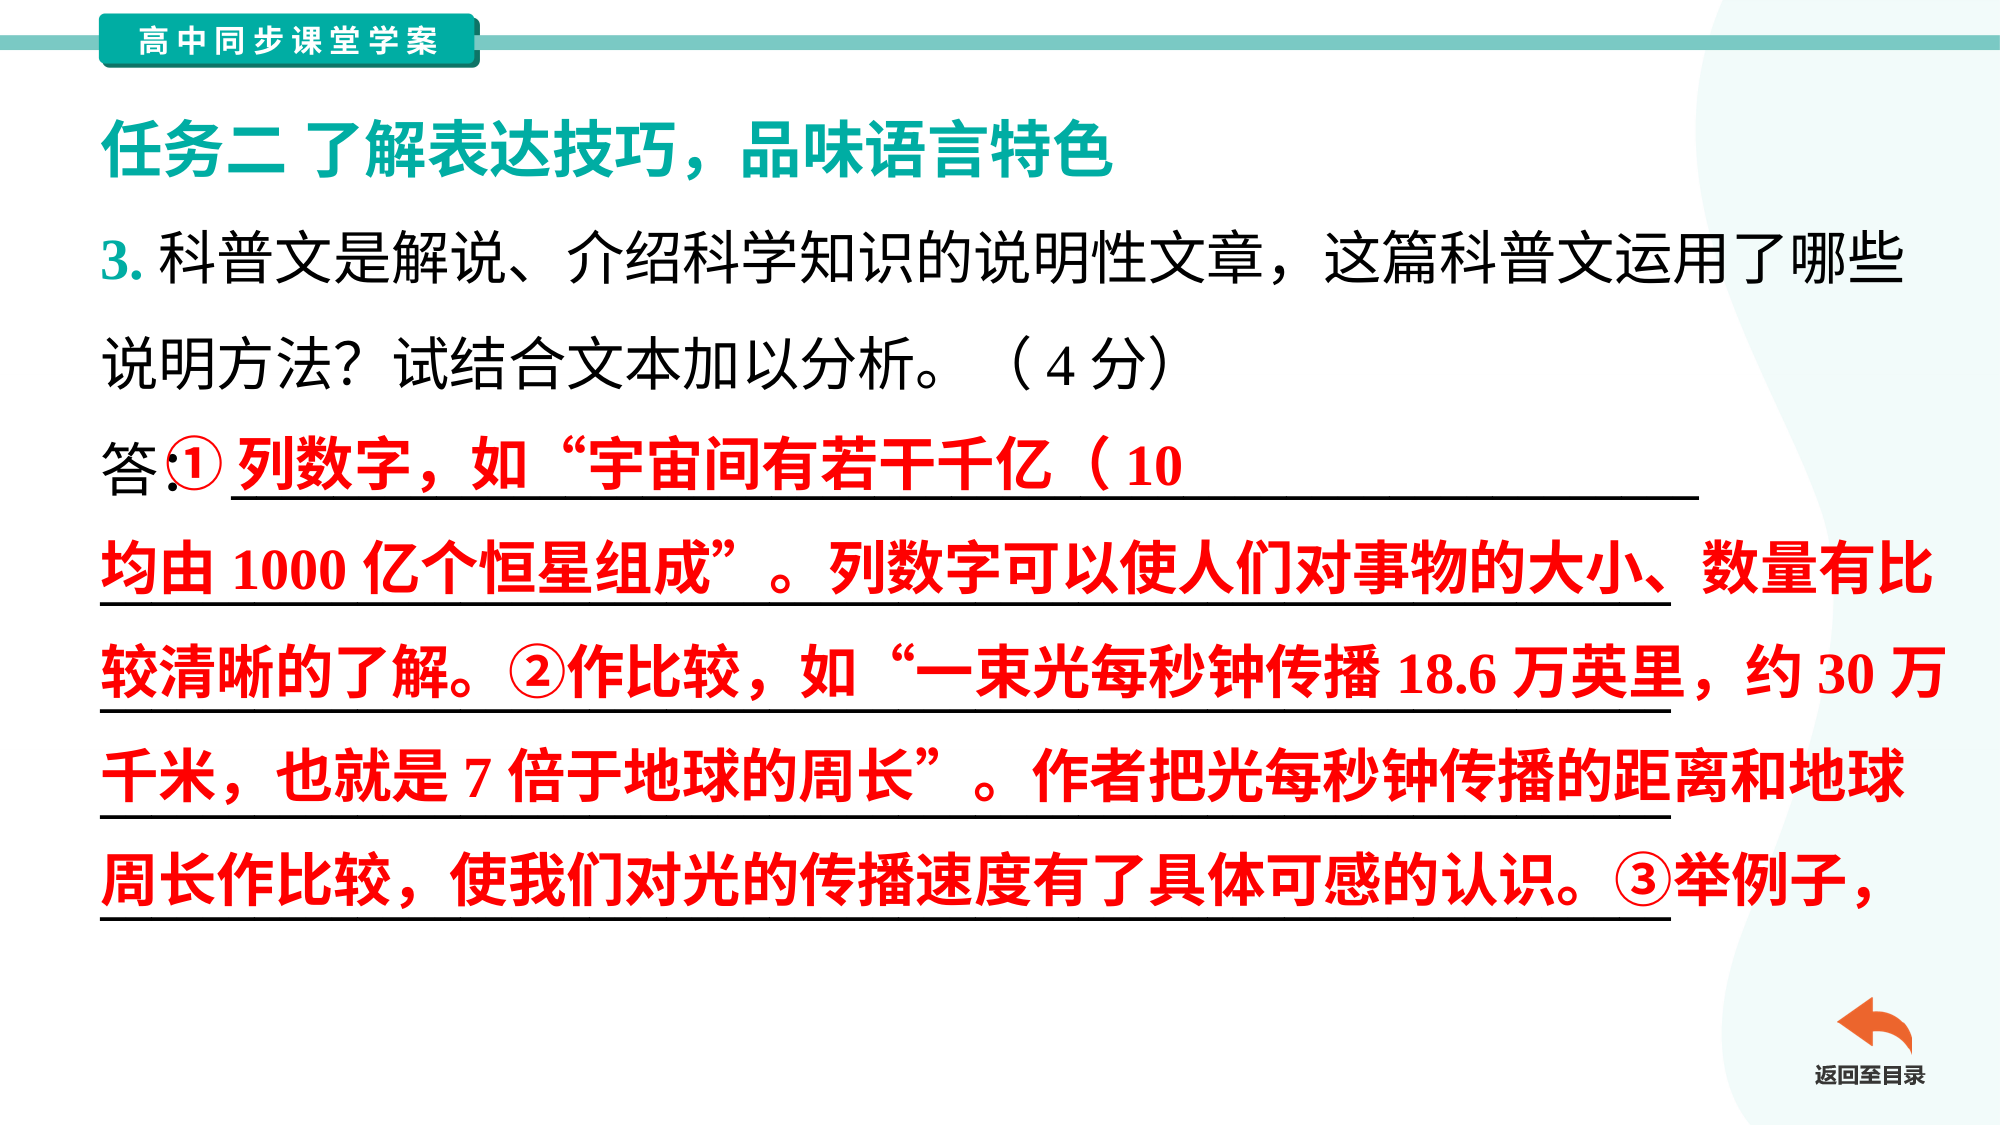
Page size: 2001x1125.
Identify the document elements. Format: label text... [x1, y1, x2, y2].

picture [0, 0, 2000, 1125]
text_box 3.科普文是解说、介绍科学知识的说明性文章，这篇科普文运用了哪些 说明方法？试结合文本加以分析。（4分） 答：_________________________________________________________ _____________________________________________________________ _____________________________________________________________ _____________________________________________________________ _____________________________________________________________ [100, 184, 1899, 909]
text_box 任务二 了解表达技巧，品味语言特色 [100, 76, 1899, 184]
